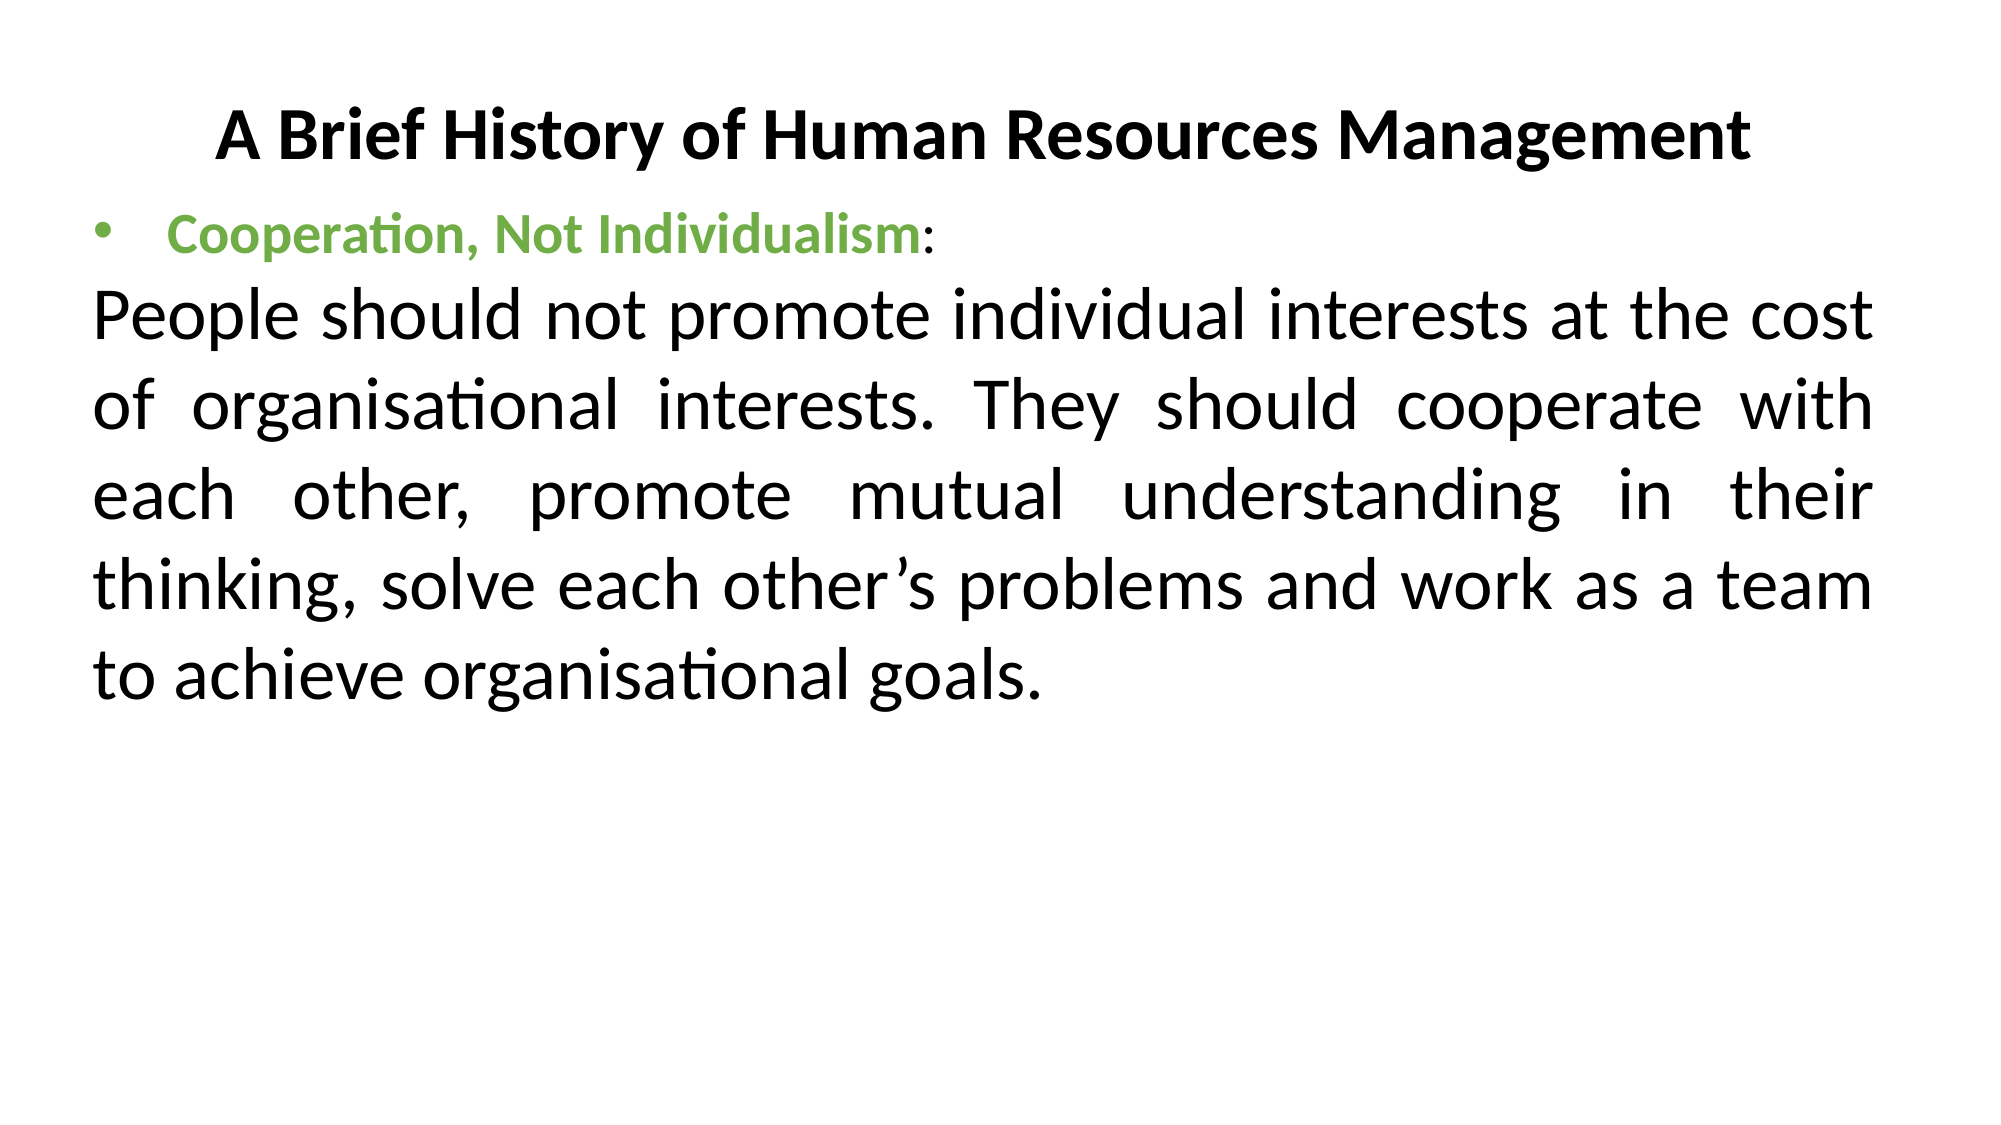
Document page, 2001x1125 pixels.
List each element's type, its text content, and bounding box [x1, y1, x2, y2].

text_box A Brief History of Human Resources Management [120, 77, 1850, 182]
text_box Cooperation, Not Individualism: People should not promote individual interests at the cost of organisational interests. They should cooperate with each other, promote mutual understanding in their thinking, solve each other’s problems and work as a team to achieve organisational goals. [78, 187, 1891, 803]
